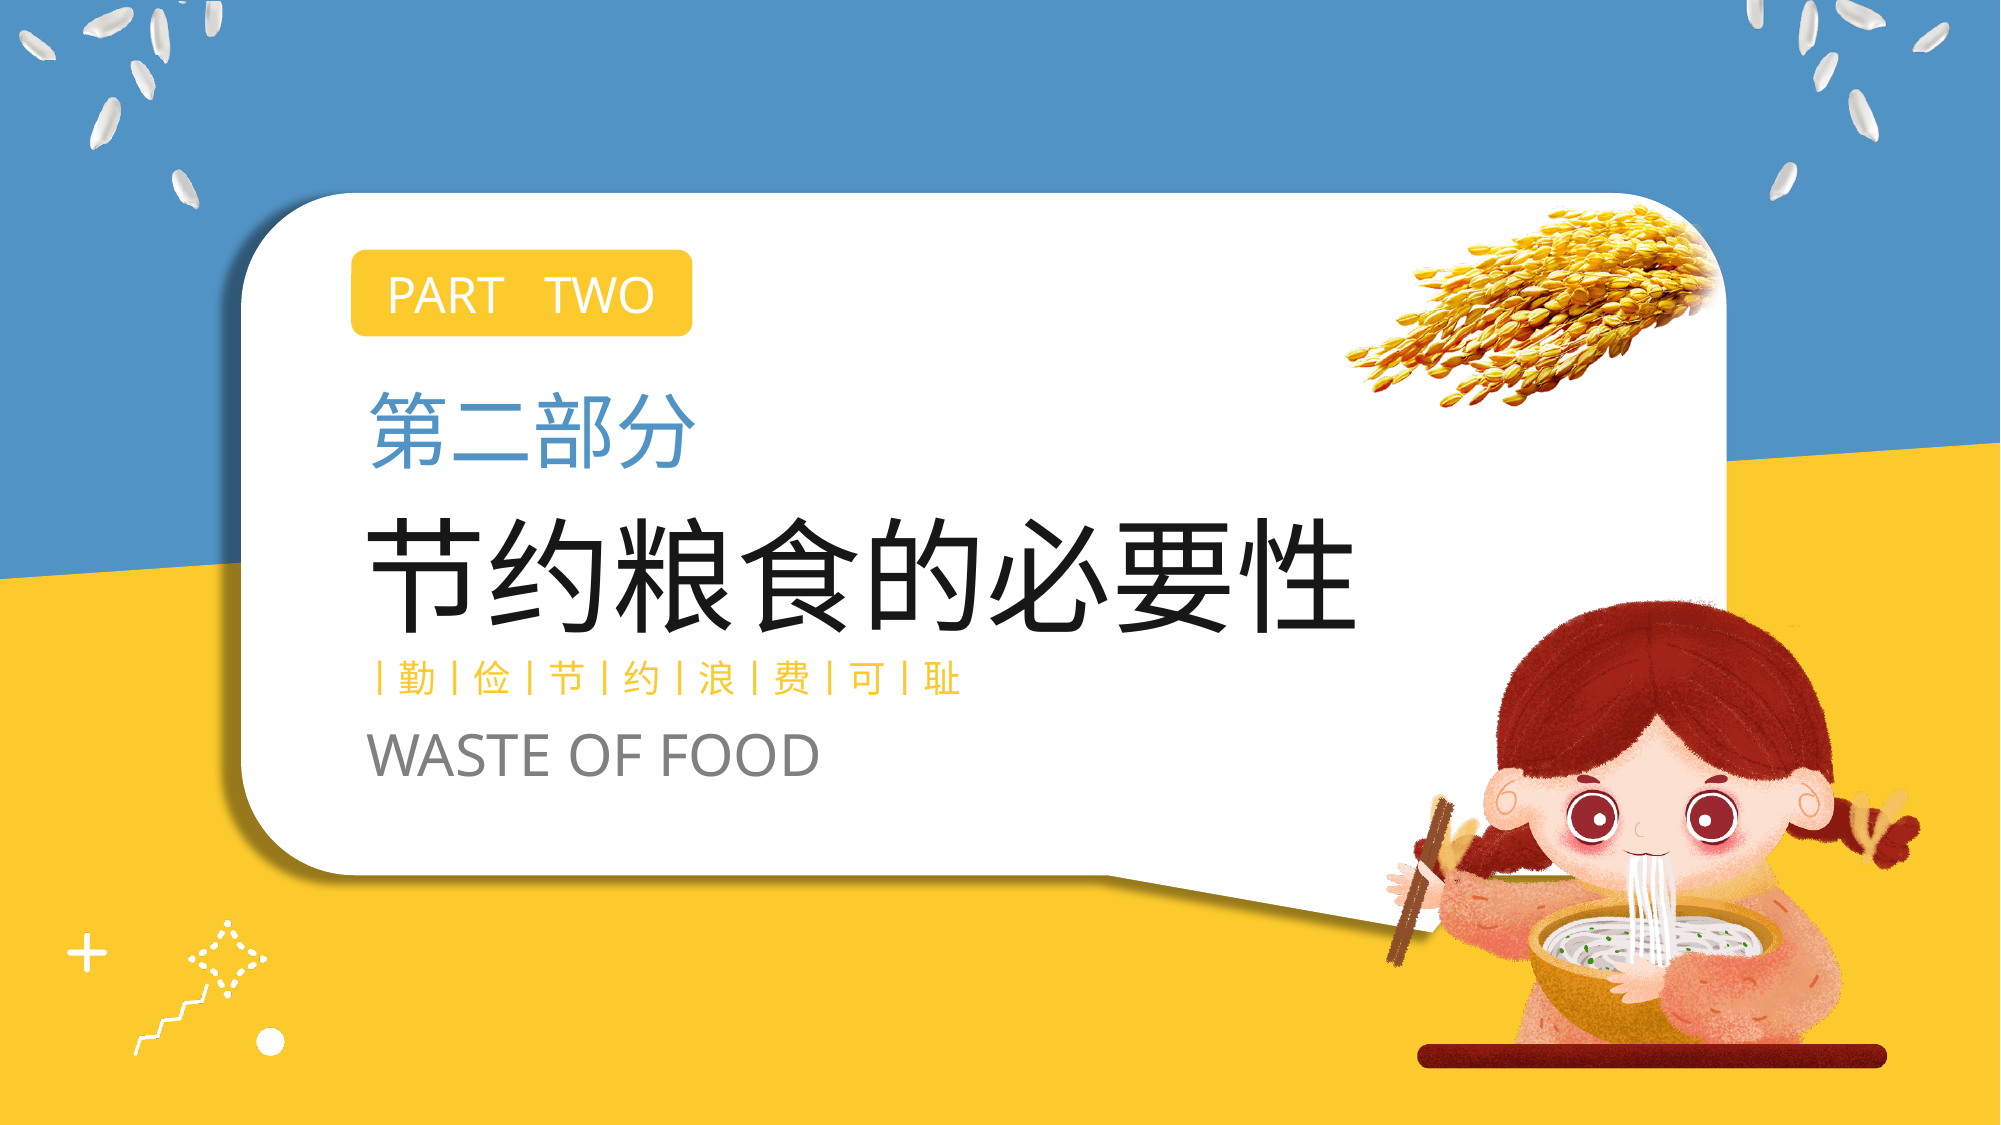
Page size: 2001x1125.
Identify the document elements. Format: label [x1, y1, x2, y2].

picture [1291, 0, 2001, 448]
picture [1338, 520, 1997, 1125]
text_box [0, 0, 2000, 1125]
picture [18, 894, 290, 1066]
picture [0, 0, 352, 234]
